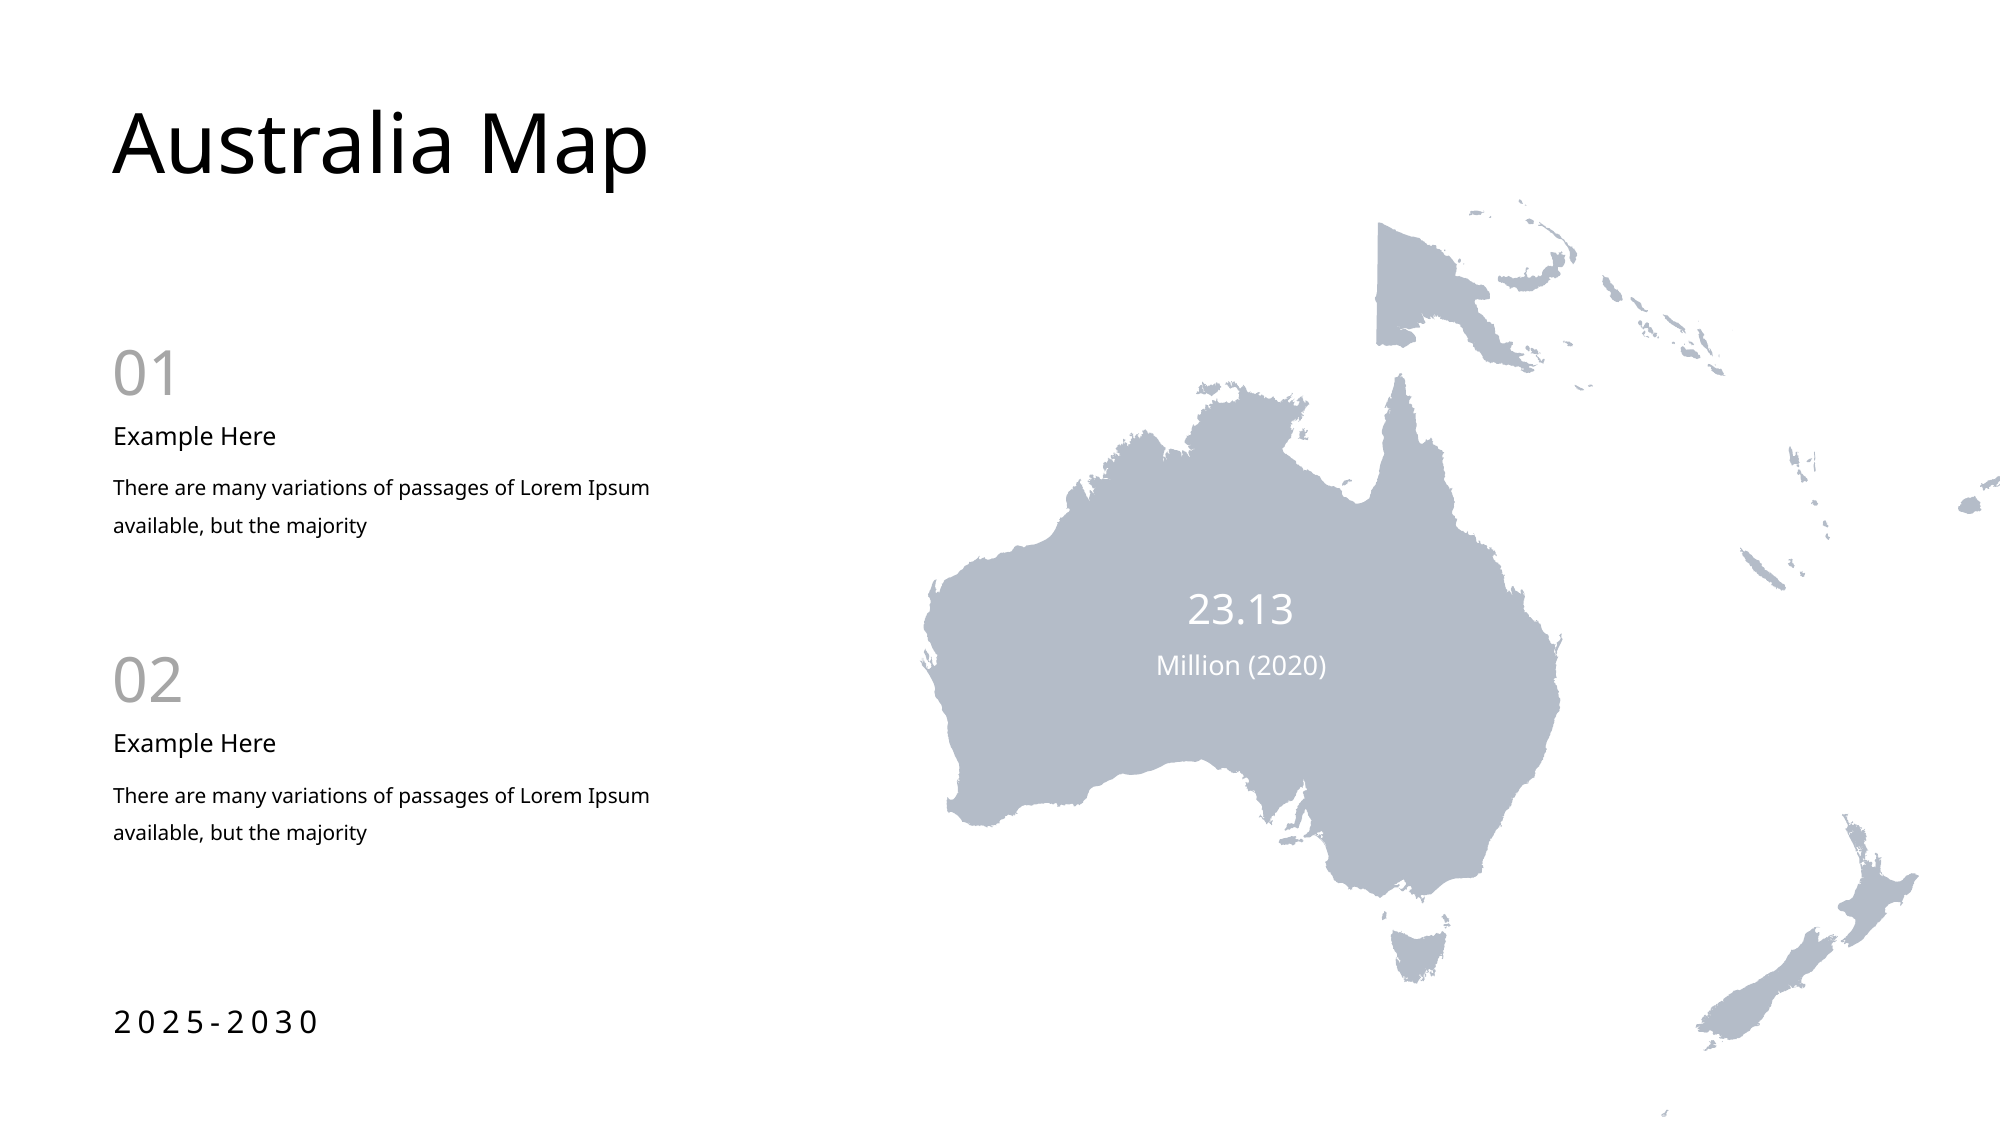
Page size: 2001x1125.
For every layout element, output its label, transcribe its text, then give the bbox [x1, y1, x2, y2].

text_box [1574, 384, 1585, 391]
text_box [1390, 929, 1447, 984]
text_box Example Here [98, 720, 451, 762]
text_box There are many variations of passages of Lorem Ipsum available, but the majority [98, 455, 730, 545]
text_box [1688, 340, 1695, 346]
text_box [1707, 363, 1726, 376]
text_box [1958, 495, 1982, 515]
text_box [1788, 446, 1800, 468]
text_box [1703, 1040, 1717, 1051]
text_box [1825, 533, 1831, 540]
text_box 01 [97, 325, 200, 416]
text_box [1797, 469, 1808, 483]
text_box [1662, 314, 1687, 334]
text_box [1562, 340, 1574, 347]
text_box [1837, 813, 1919, 948]
text_box [1525, 218, 1534, 225]
text_box [1822, 520, 1829, 528]
text_box [1538, 221, 1578, 265]
text_box [1680, 346, 1701, 360]
text_box [1811, 499, 1819, 506]
text_box [1638, 320, 1660, 339]
text_box [1469, 210, 1485, 216]
text_box [1441, 913, 1451, 929]
text_box [1497, 251, 1566, 292]
text_box [1630, 297, 1648, 313]
text_box [1787, 558, 1795, 569]
text_box [1980, 475, 2000, 491]
text_box [1374, 222, 1538, 374]
text_box 23.13 [1136, 575, 1346, 641]
text_box [1695, 926, 1838, 1041]
text_box Million (2020) [1118, 641, 1364, 689]
text_box [1799, 570, 1806, 577]
text_box 02 [97, 632, 240, 723]
text_box Example Here [98, 412, 451, 455]
text_box [1602, 275, 1623, 303]
text_box [1661, 1109, 1669, 1117]
text_box [1525, 345, 1545, 364]
text_box Australia Map [97, 83, 1177, 199]
text_box [1697, 328, 1713, 357]
text_box [1381, 911, 1387, 921]
text_box There are many variations of passages of Lorem Ipsum available, but the majority [98, 762, 743, 853]
text_box 2025-2030 [98, 970, 519, 1048]
text_box [1740, 547, 1786, 591]
text_box [919, 372, 1563, 904]
